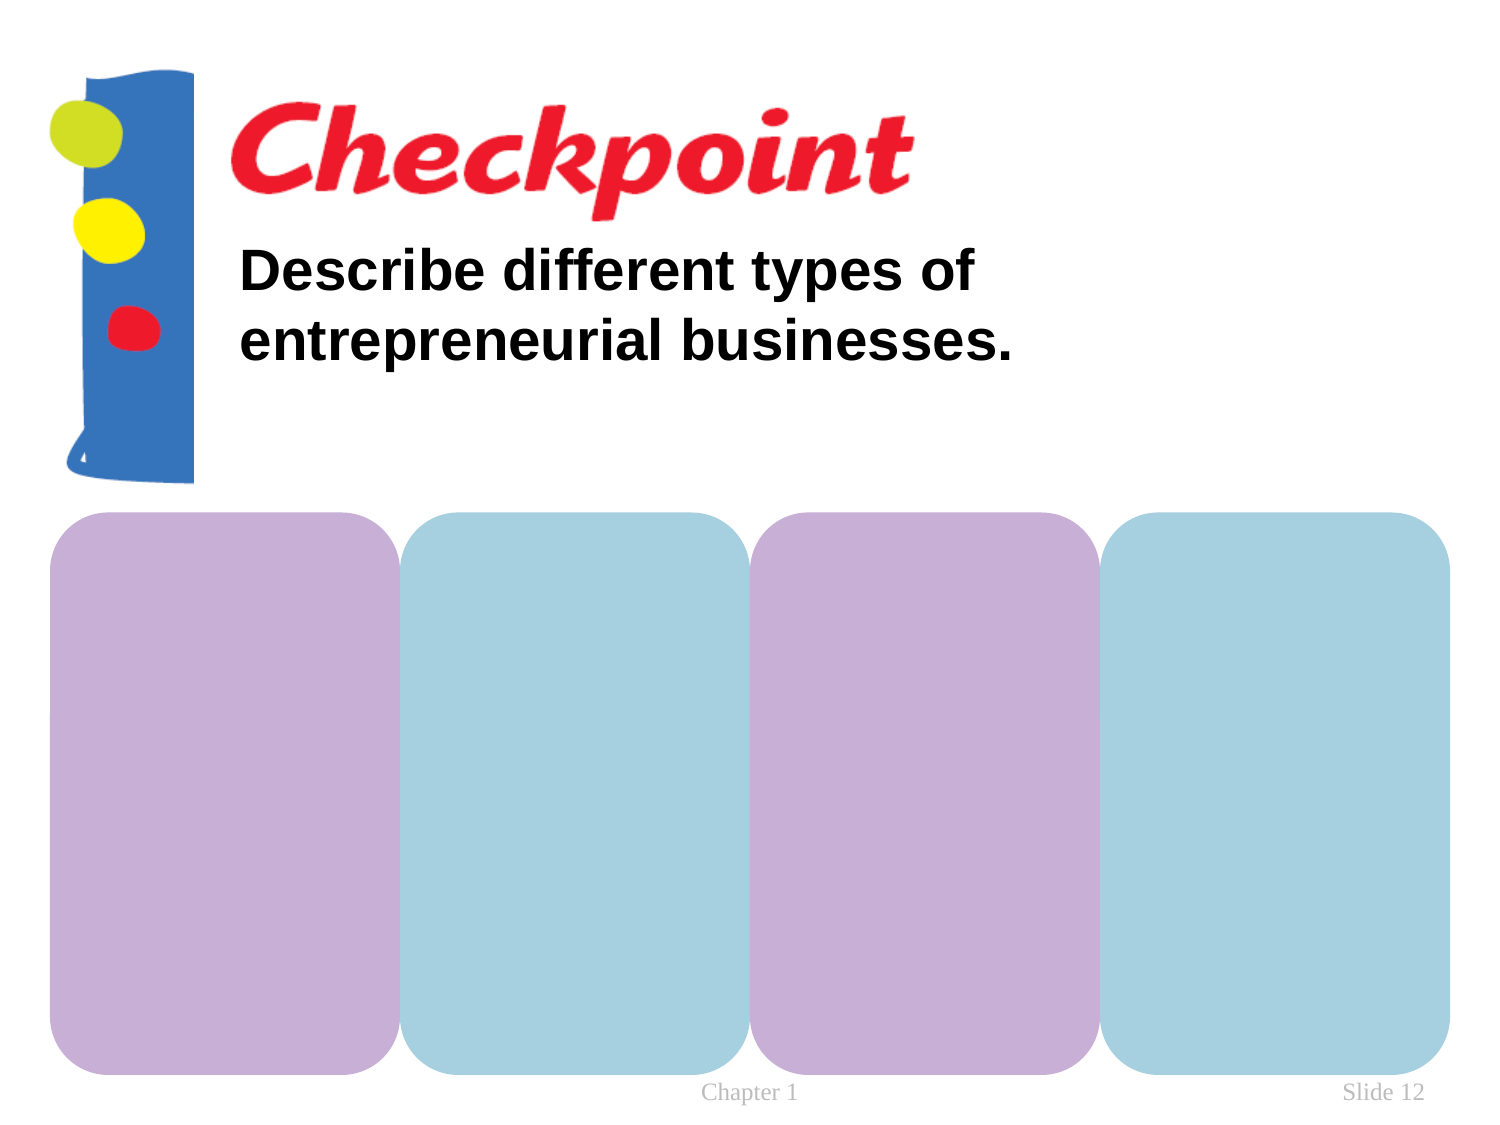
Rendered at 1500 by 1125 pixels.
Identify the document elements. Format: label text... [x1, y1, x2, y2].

text_box [47, 510, 400, 1078]
text_box Describe different types of entrepreneurial businesses. [236, 224, 1350, 380]
footer Chapter 1 [512, 1052, 988, 1113]
picture [199, 87, 938, 233]
picture [37, 49, 195, 501]
text_box [747, 510, 1100, 1078]
text_box [397, 510, 750, 1078]
text_box [1097, 510, 1453, 1078]
slide_number Slide 12 [1299, 1068, 1425, 1113]
